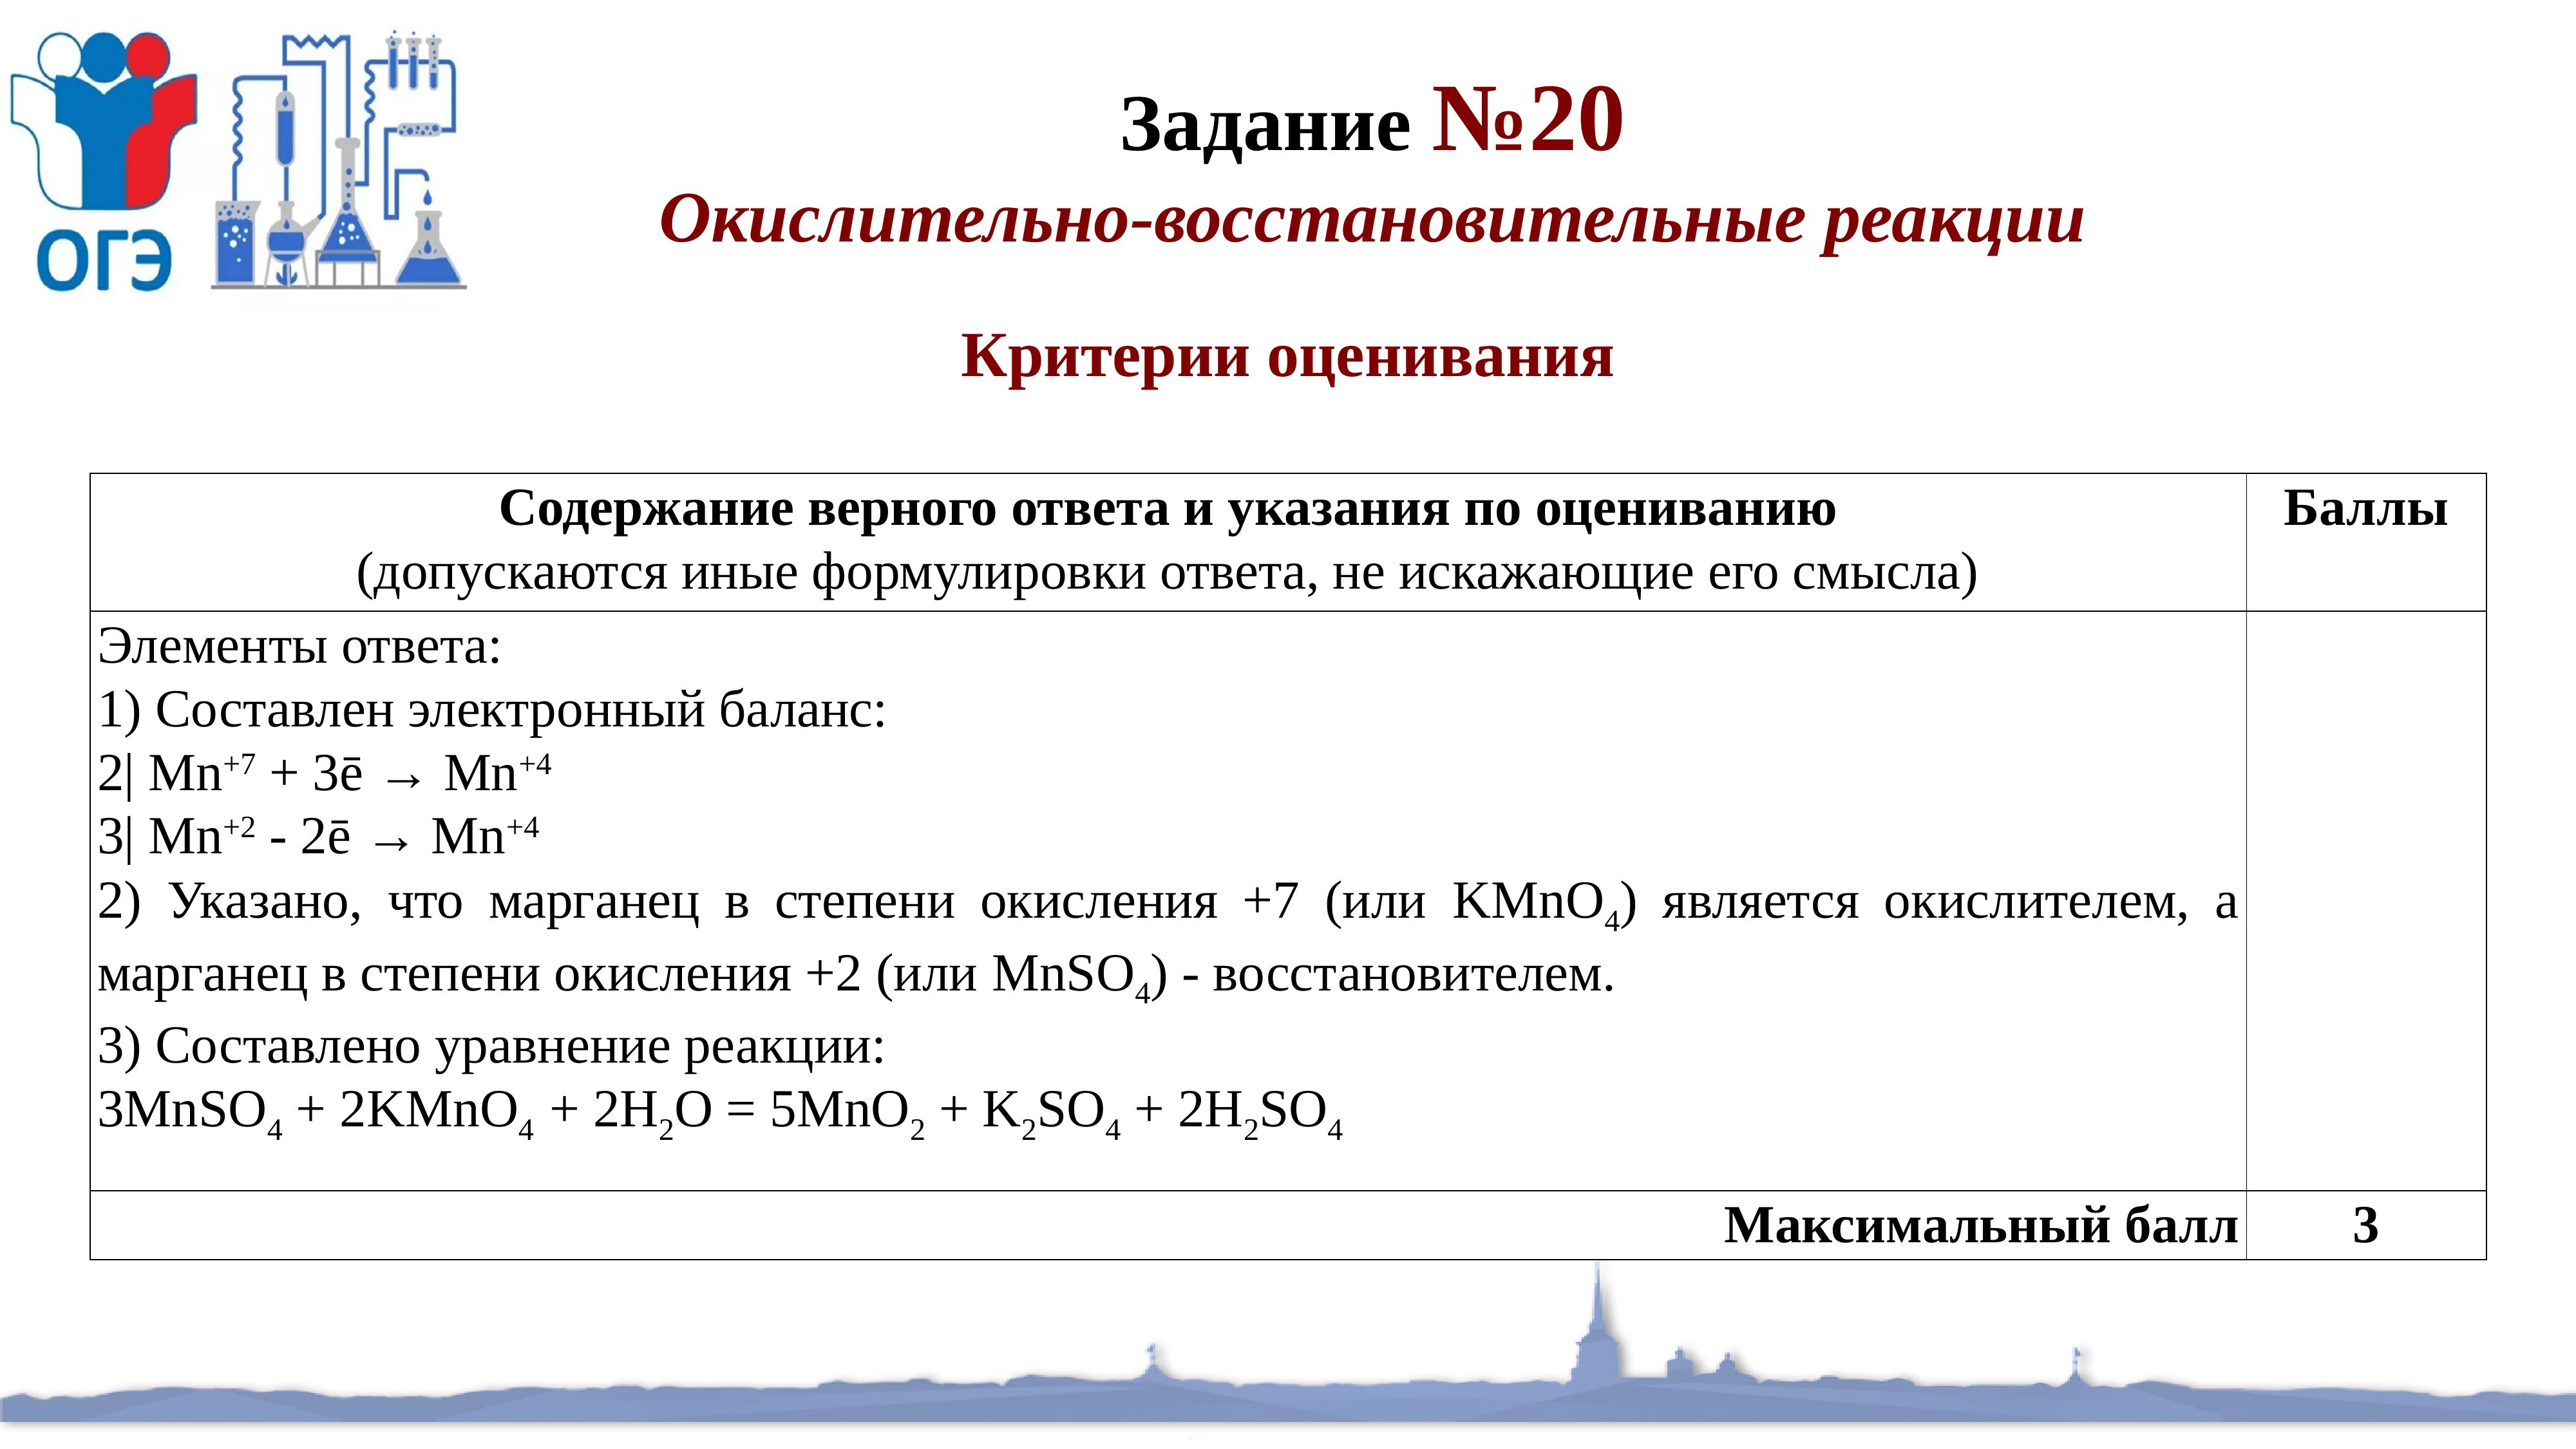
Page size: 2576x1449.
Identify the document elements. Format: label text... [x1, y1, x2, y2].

table_header Содержание верного ответа и указания по оцениванию (допускаются иные формулировки ответа, не искажающие его смысла) [91, 474, 2246, 611]
picture [0, 0, 475, 314]
text_box Критерии оценивания [350, 307, 2226, 394]
table_cell 3 [2247, 1191, 2486, 1254]
table_header Баллы [2247, 474, 2486, 611]
text_box Задание №20 Окислительно-восстановительные реакции [520, 49, 2226, 261]
table_cell Элементы ответа: 1) Составлен электронный баланс: 2| Mn+7 + 3ē → Mn+4 3| Mn+2 - 2ē → Mn+4 2) Указано, что марганец в степени окисления +7 (или KMnO4) является окислителем, а марганец в степени окисления +2 (или MnSO4) - восстановителем. 3) Составлено уравнение реакции: 3MnSO4 + 2KMnO4 + 2H2O = 5MnO2 + K2SO4 + 2H2SO4 [91, 612, 2246, 1190]
table_cell [2247, 612, 2486, 1190]
picture [0, 1259, 2576, 1440]
table_cell Максимальный балл [91, 1191, 2246, 1254]
